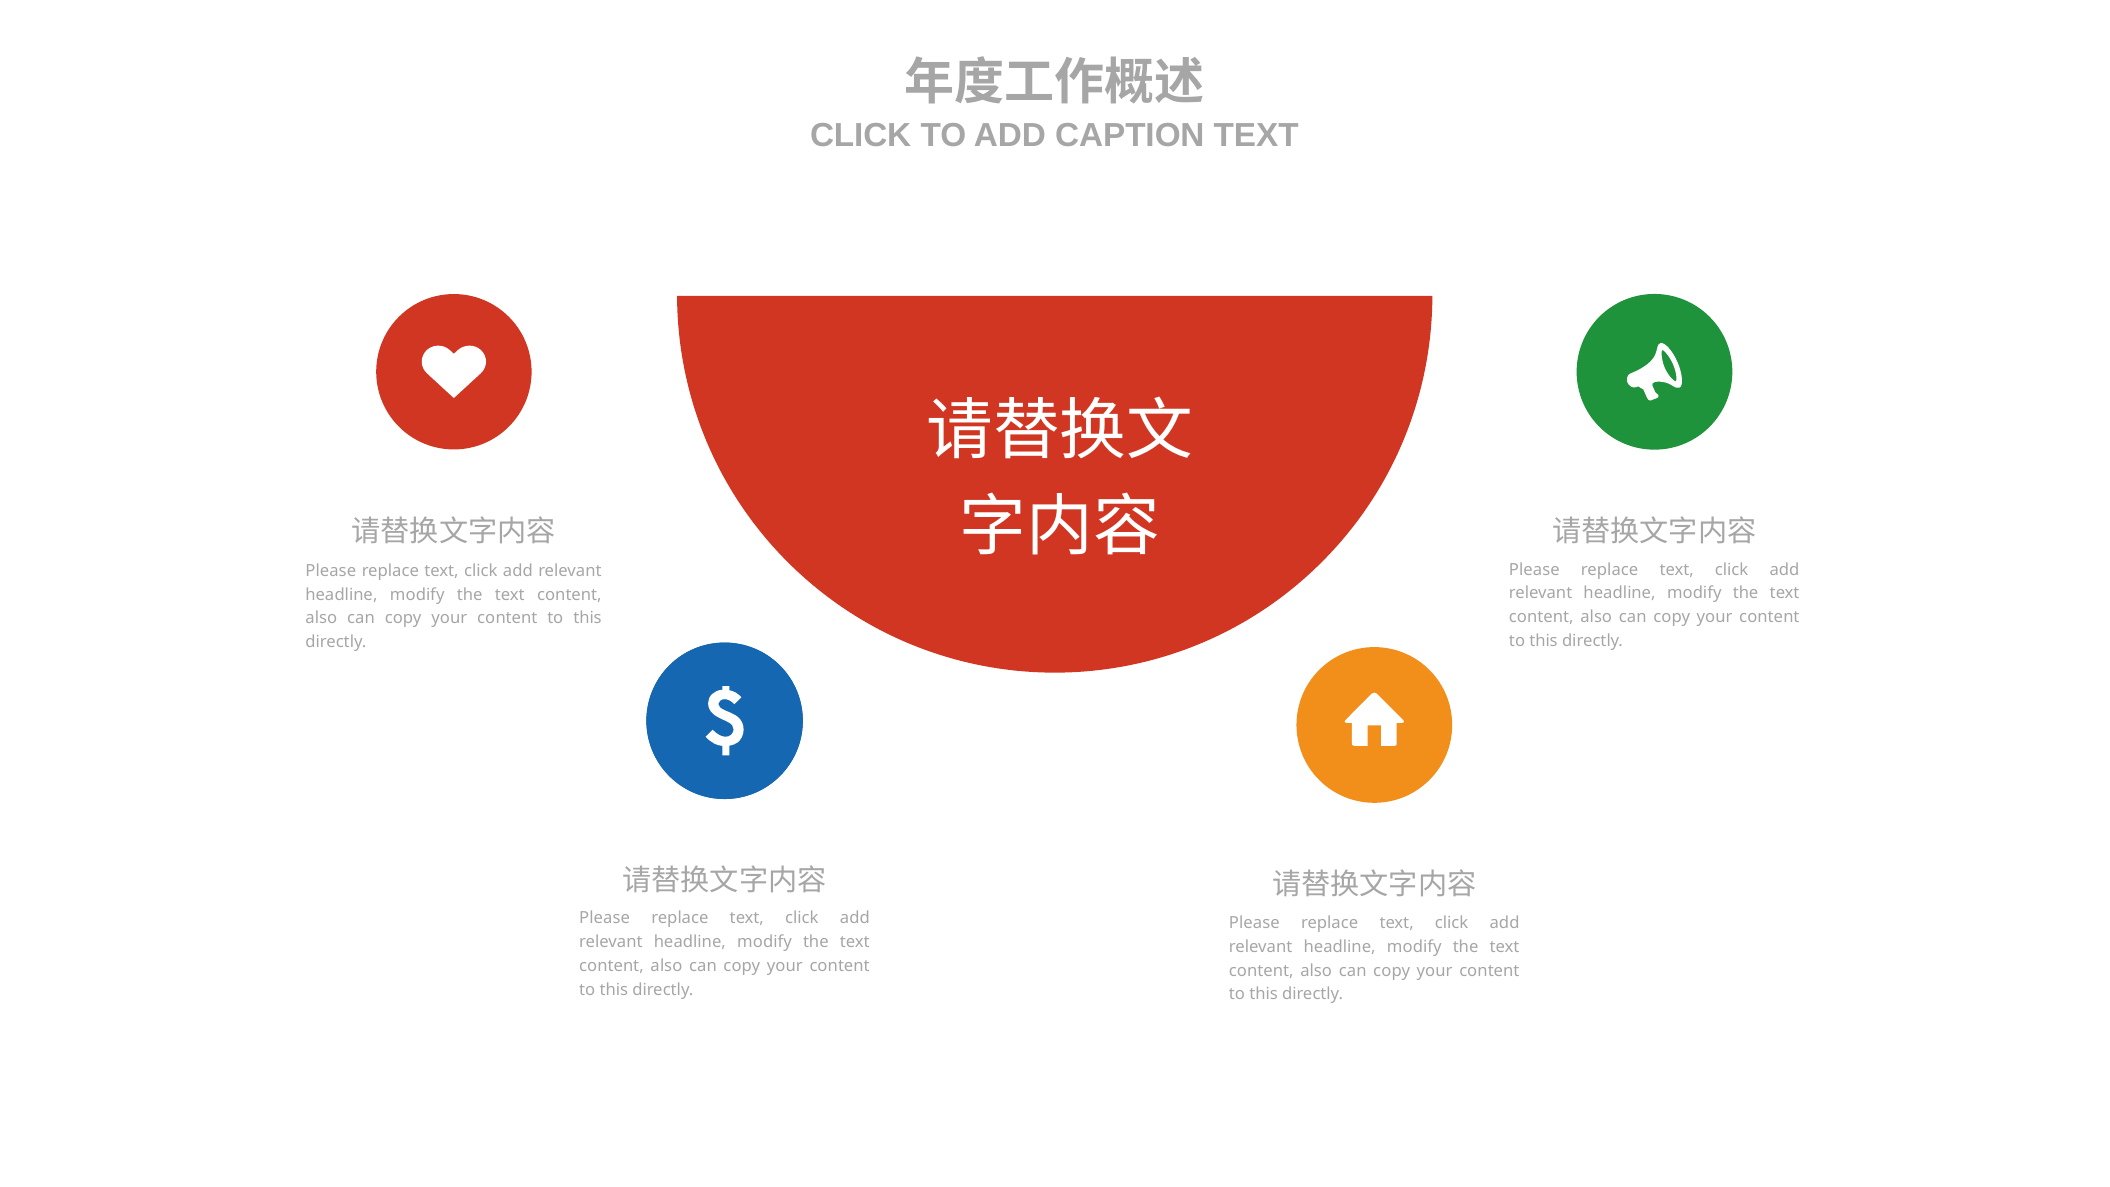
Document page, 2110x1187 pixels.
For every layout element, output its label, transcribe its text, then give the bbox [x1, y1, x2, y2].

text_box [1222, 295, 1433, 634]
list 请替换文字内容 [898, 154, 1222, 804]
text_box 请替换文字内容 [1527, 504, 1782, 547]
list Please replace text, click add relevant headline, modify the text content, also can copy your content to this directly. [305, 555, 603, 1187]
text_box [705, 686, 744, 756]
text_box [1626, 343, 1682, 401]
text_box Please replace text, click add relevant headline, modify the text content, also can copy your content to this directly. [1509, 554, 1800, 650]
text_box 请替换文字内容 [1247, 858, 1502, 901]
text_box [421, 345, 487, 399]
text_box 请替换文字内容 [326, 504, 582, 547]
text_box Please replace text, click add relevant headline, modify the text content, also can copy your content to this directly. [579, 903, 871, 999]
text_box CLICK TO ADD CAPTION TEXT [790, 113, 1319, 154]
text_box [646, 642, 803, 800]
text_box Please replace text, click add relevant headline, modify the text content, also can copy your content to this directly. [1228, 907, 1520, 1004]
text_box [1296, 647, 1453, 803]
text_box [1576, 293, 1733, 450]
text_box 年度工作概述 [865, 48, 1245, 110]
text_box [376, 294, 532, 450]
text_box [1344, 692, 1405, 746]
text_box [677, 295, 898, 639]
text_box 请替换文字内容 [597, 853, 852, 896]
